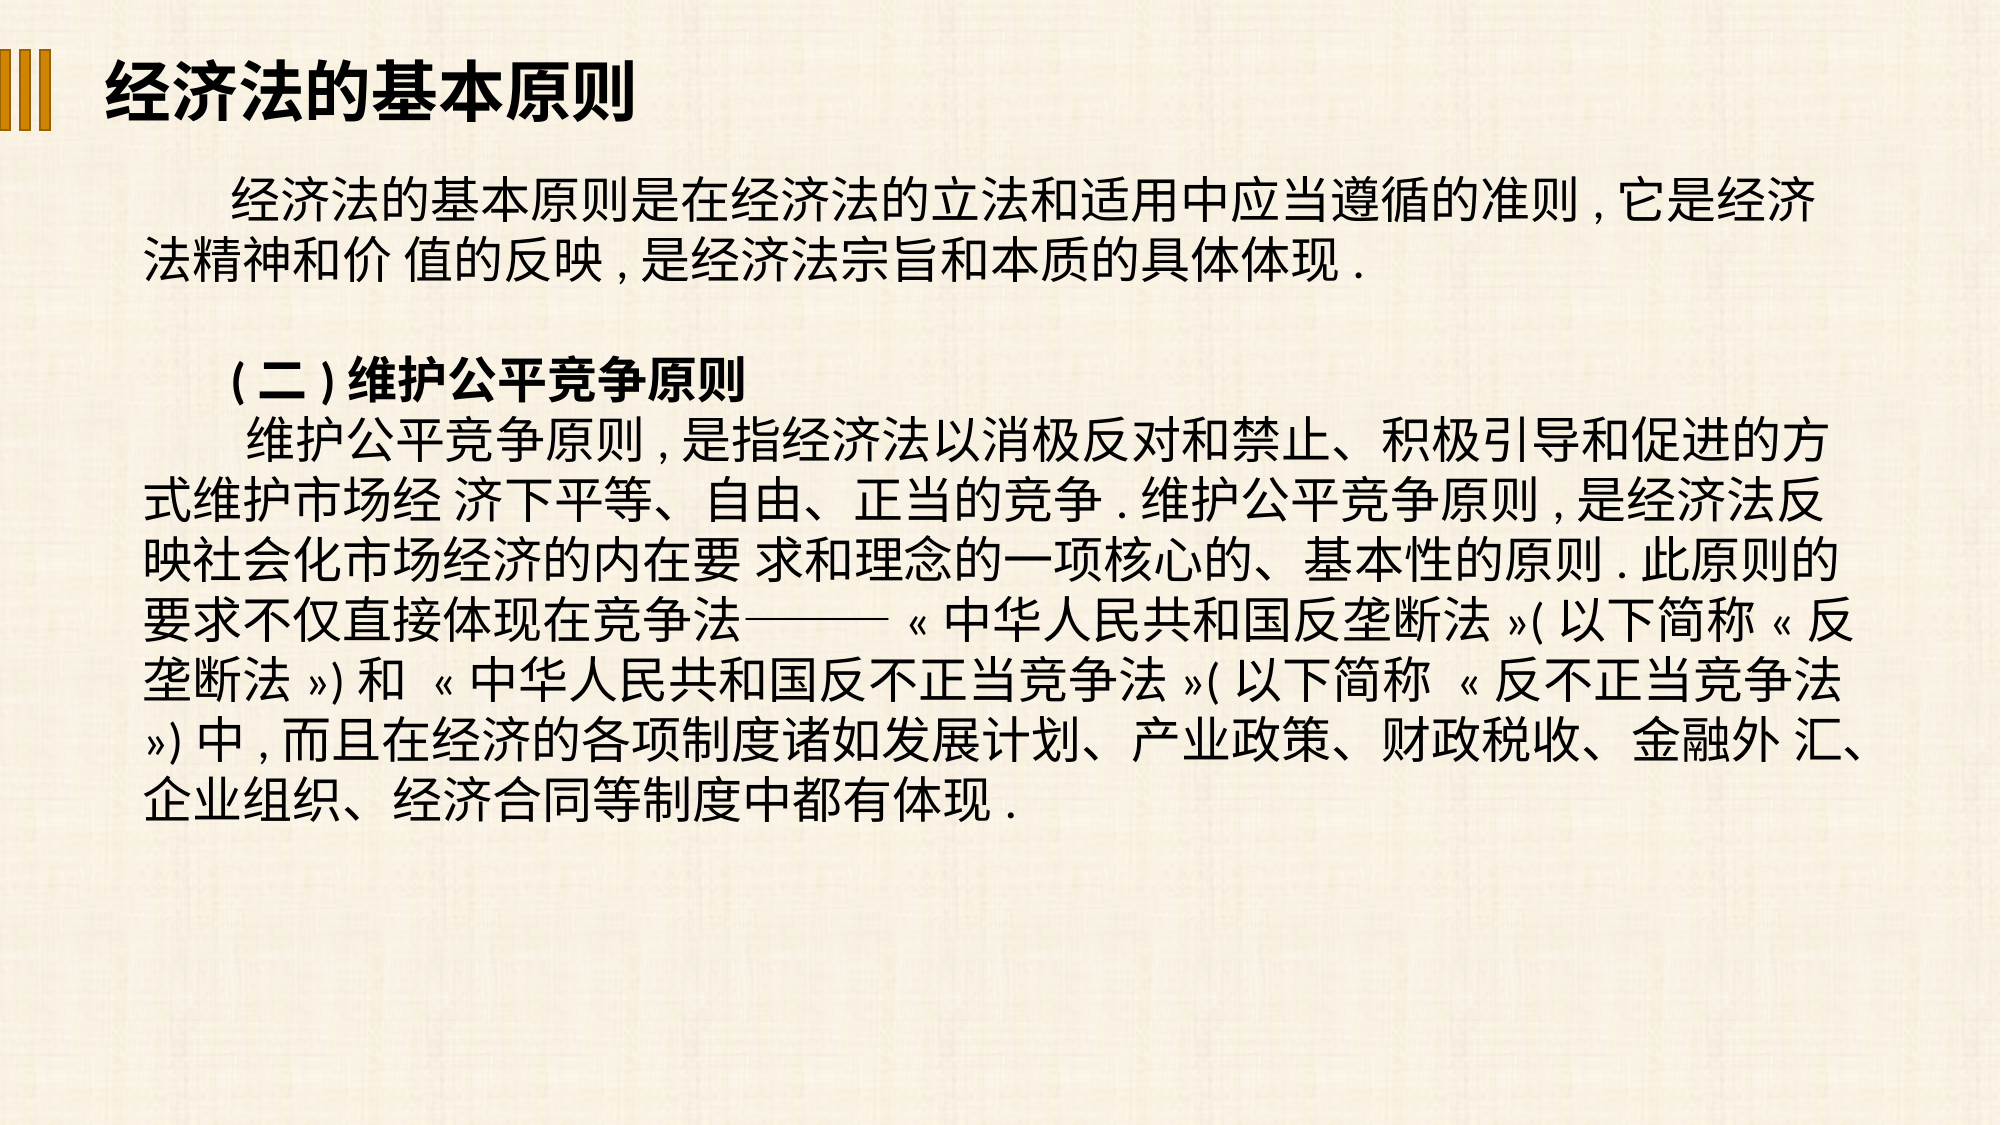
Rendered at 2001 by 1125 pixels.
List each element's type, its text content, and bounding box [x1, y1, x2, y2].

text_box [0, 49, 50, 131]
text_box 经济法的基本原则 [90, 41, 984, 137]
text_box 经济法的基本原则是在经济法的立法和适用中应当遵循的准则,它是经济法精神和价 值的反映,是经济法宗旨和本质的具体体现. (二)维护公平竞争原则 维护公平竞争原则,是指经济法以消极反对和禁止、积极引导和促进的方式维护市场经 济下平等、自由、正当的竞争.维护公平竞争原则,是经济法反映社会化市场经济的内在要 求和理念的一项核心的、基本性的原则.此原则的要求不仅直接体现在竞争法———«中华人民共和国反垄断法»(以下简称«反垄断法»)和 «中华人民共和国反不正当竞争法»(以下简称 «反不正当竞争法»)中,而且在经济的各项制度诸如发展计划、产业政策、财政税收、金融外 汇、企业组织、经济合同等制度中都有体现. [127, 160, 1872, 836]
